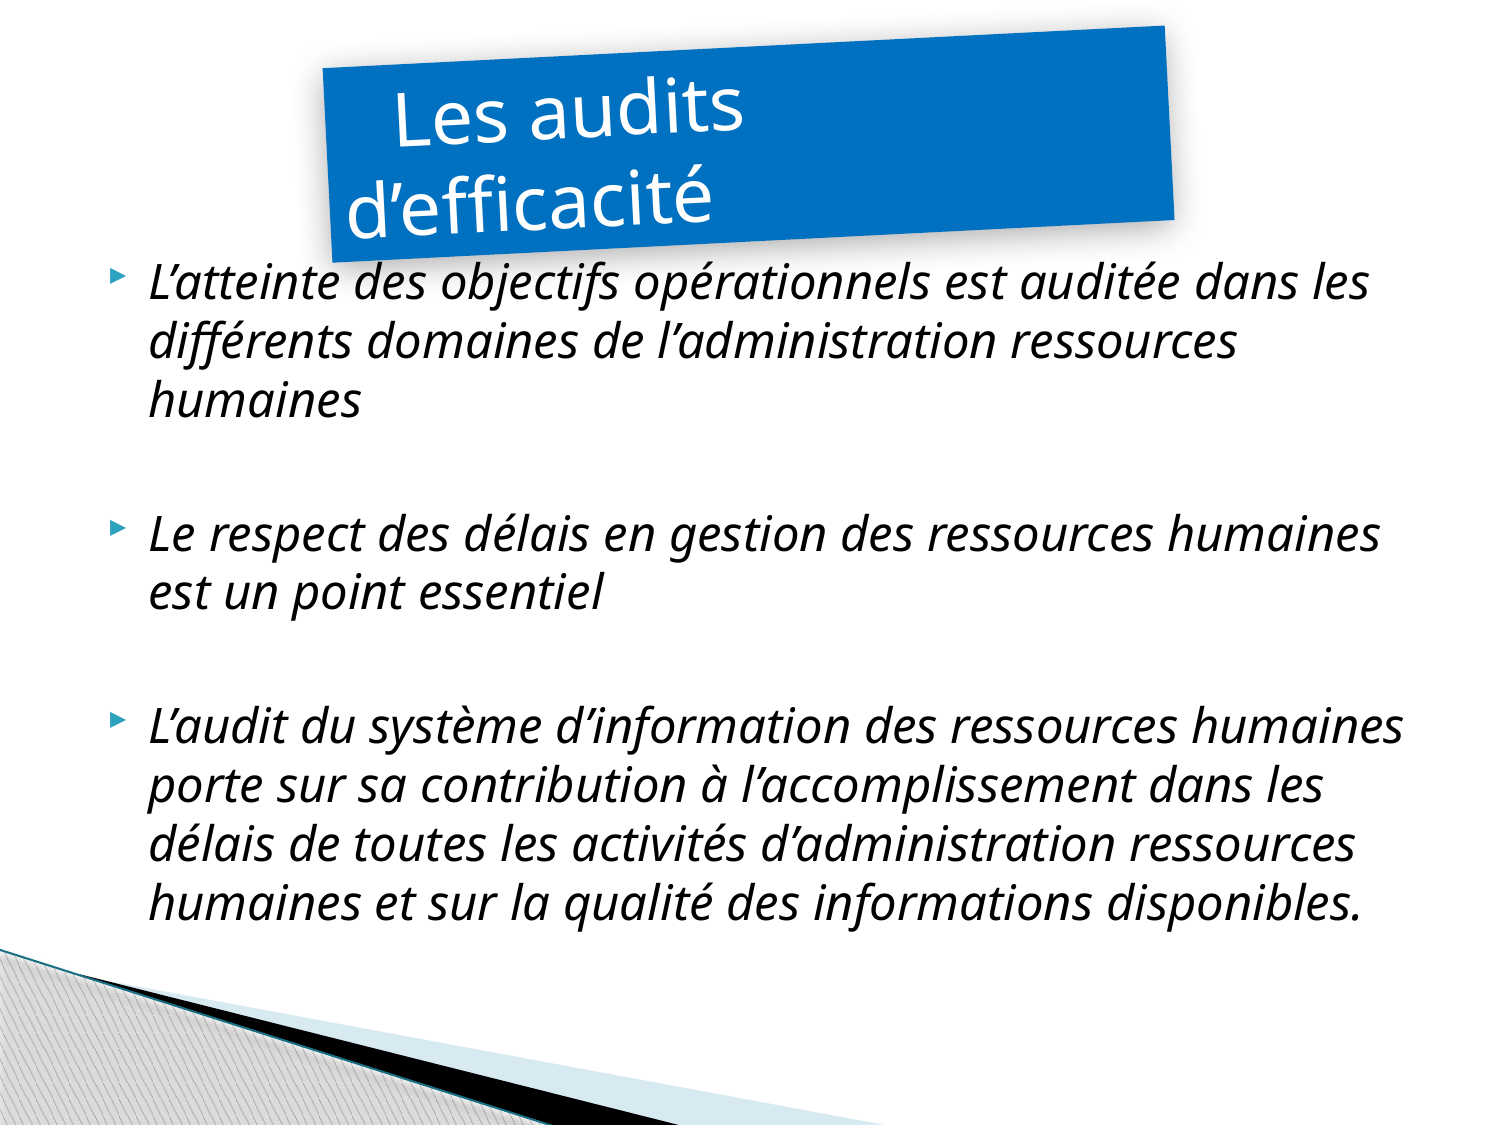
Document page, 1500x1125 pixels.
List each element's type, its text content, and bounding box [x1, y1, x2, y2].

list L’atteinte des objectifs opérationnels est auditée dans les différents domaines de l’administration ressources humaines Le respect des délais en gestion des ressources humaines est un point essentiel L’audit du système d’information des ressources humaines porte sur sa contribution à l’accomplissement dans les délais de toutes les activités d’administration ressources humaines et sur la qualité des informations disponibles. [75, 243, 1425, 986]
text_box Les audits d’efficacité [322, 25, 1175, 263]
